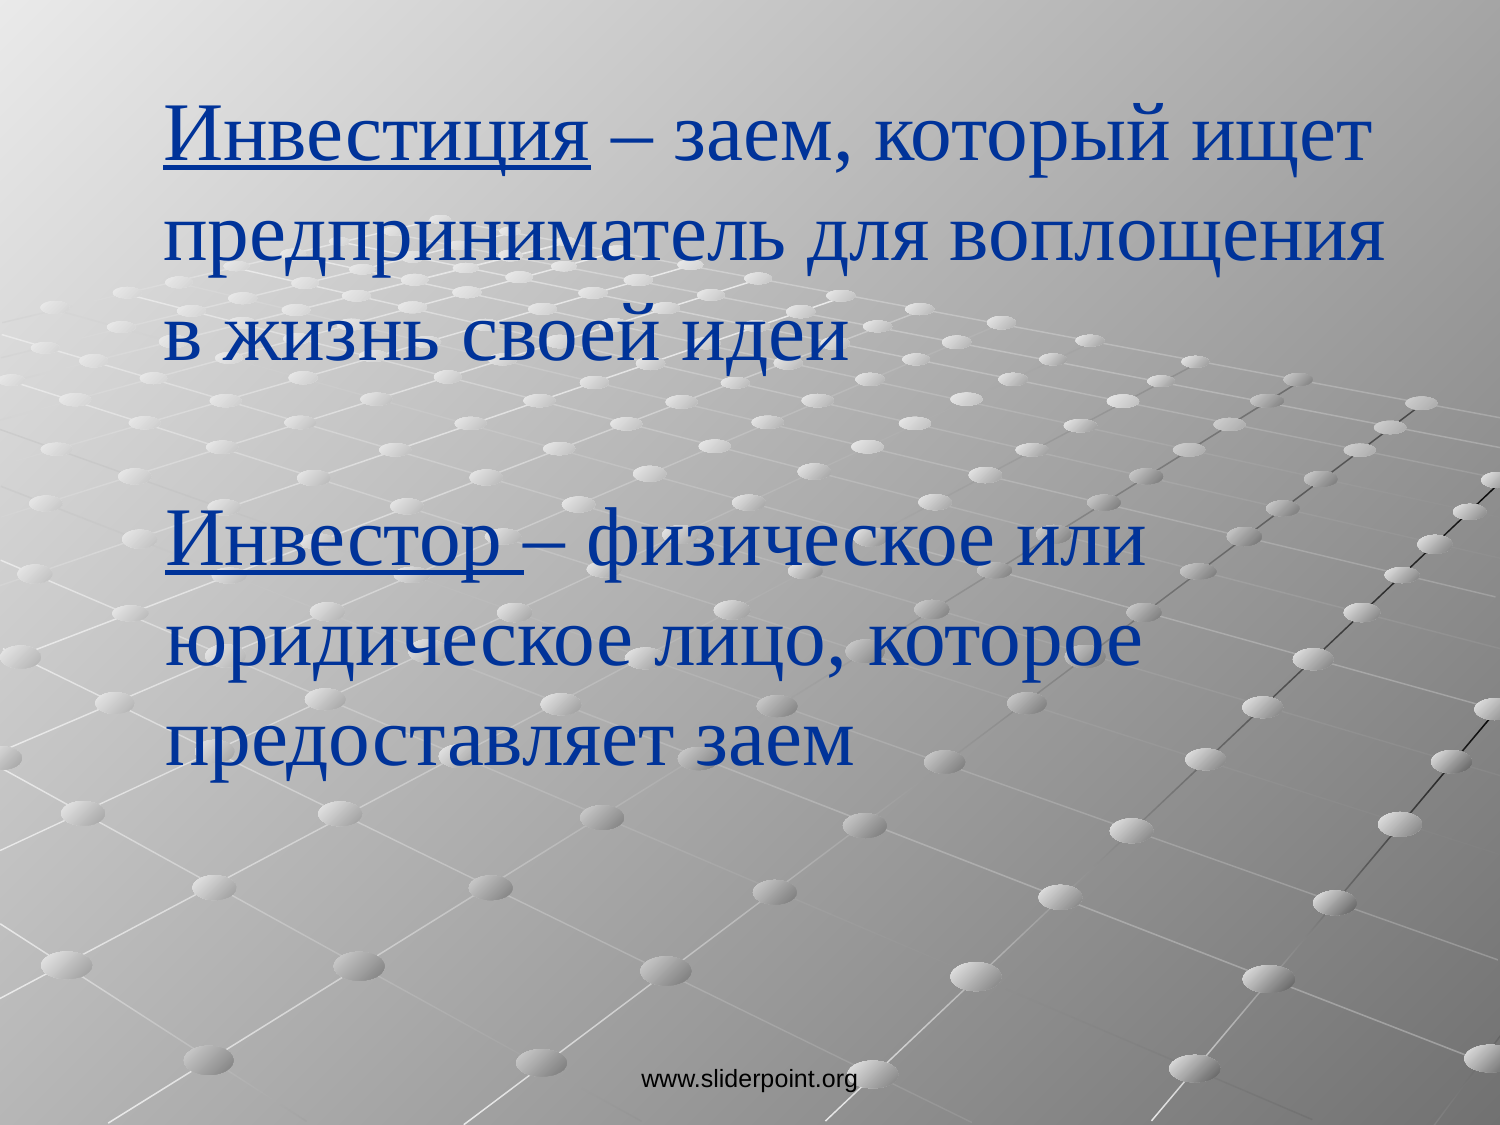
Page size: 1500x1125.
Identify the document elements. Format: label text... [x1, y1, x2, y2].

footer www.sliderpoint.org [512, 1024, 988, 1101]
subtitle Инвестор – физическое или юридическое лицо, которое предоставляет заем [149, 474, 1413, 813]
title Инвестиция – заем, который ищет предприниматель для воплощения в жизнь своей идеи [137, 99, 1413, 386]
